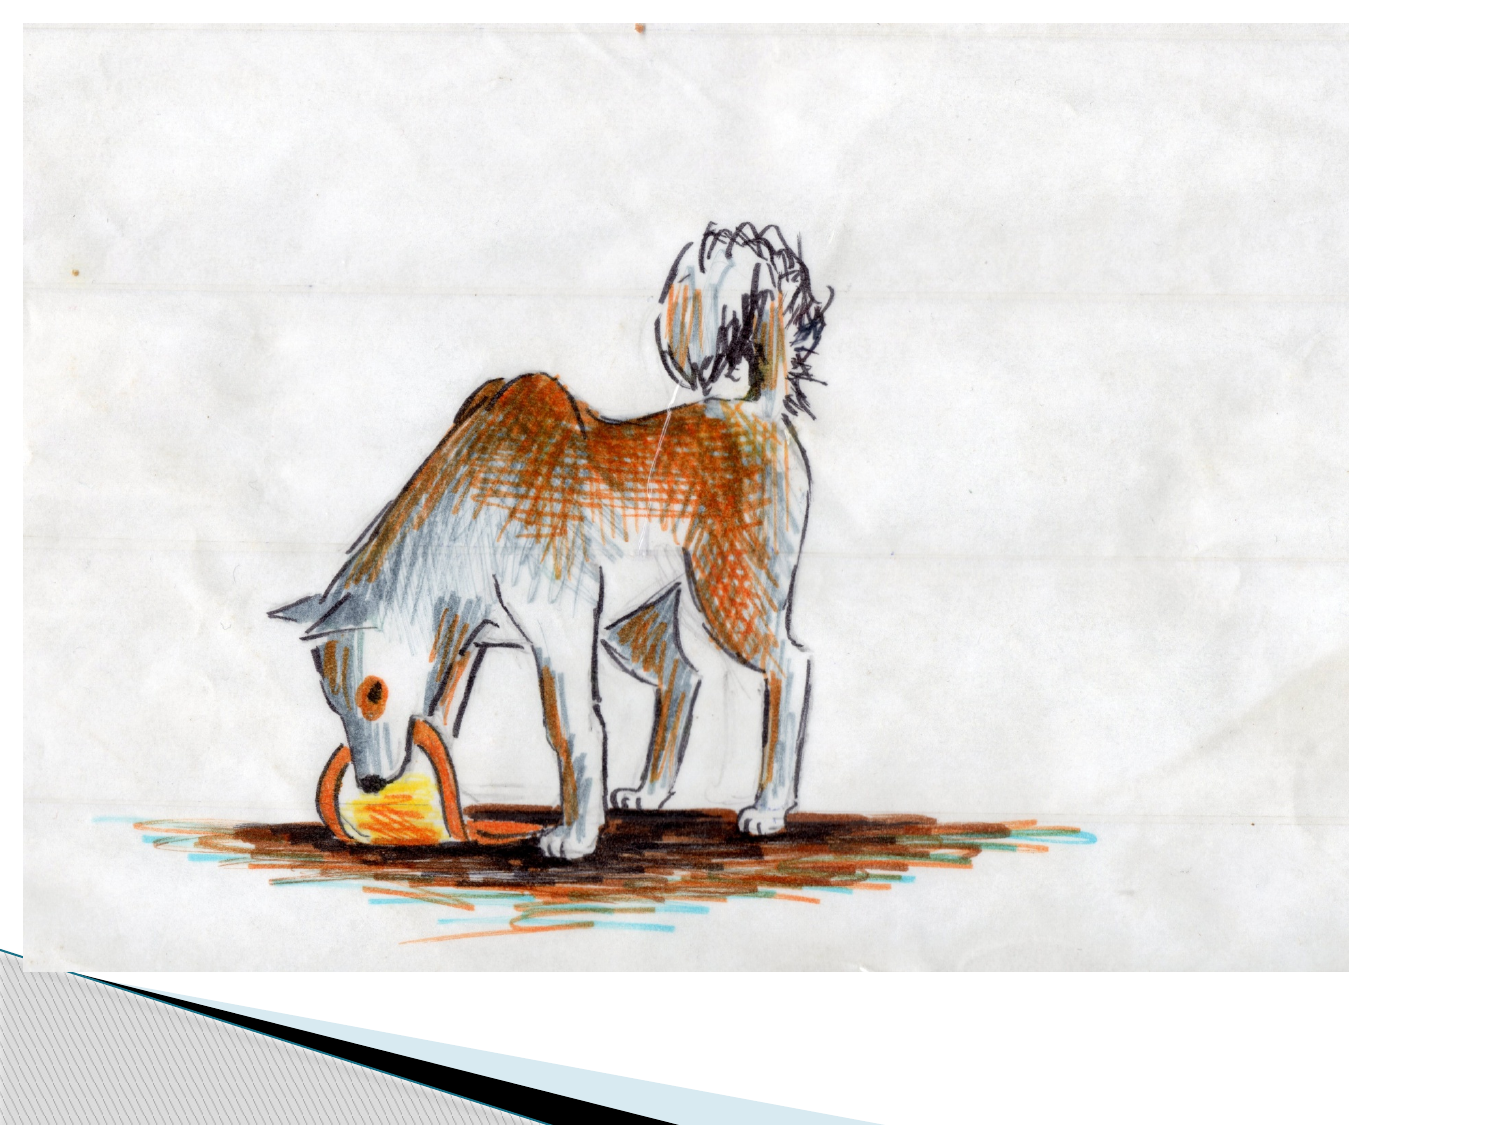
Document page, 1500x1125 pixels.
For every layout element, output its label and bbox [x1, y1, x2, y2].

picture [23, 23, 1350, 973]
